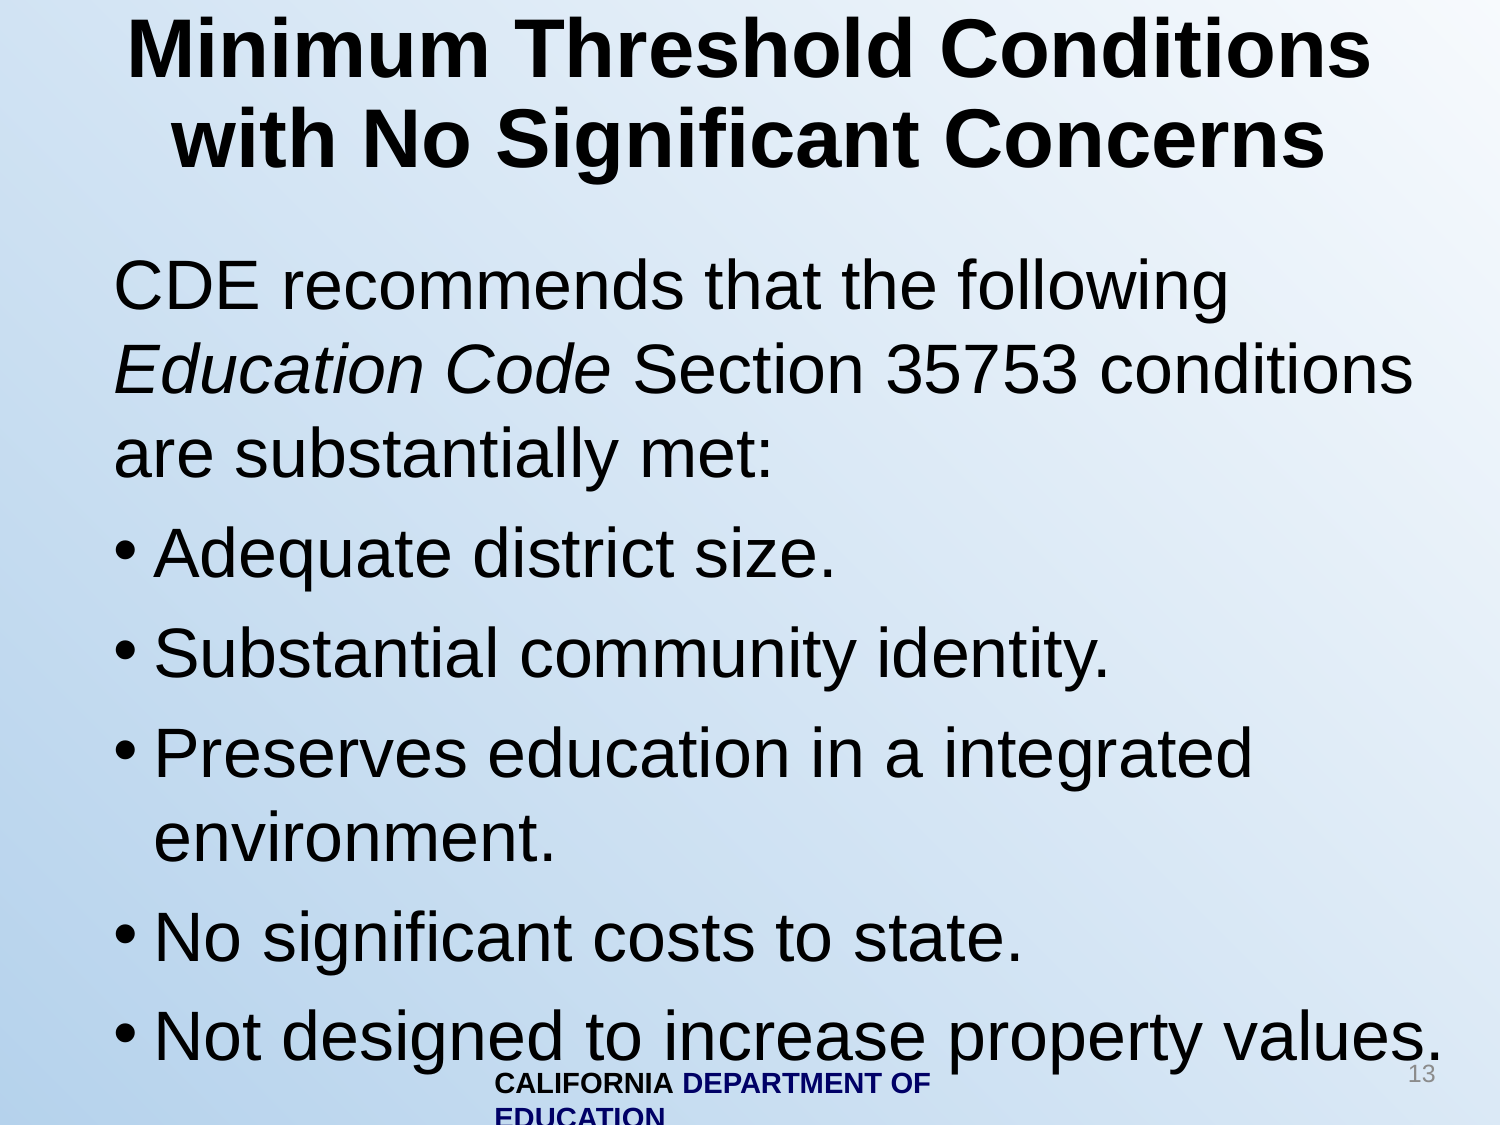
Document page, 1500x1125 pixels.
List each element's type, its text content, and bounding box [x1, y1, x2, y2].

title Minimum Threshold Conditions with No Significant Concerns [0, 0, 1500, 192]
list CDE recommends that the following Education Code Section 35753 conditions are substantially met: Adequate district size. Substantial community identity. Preserves education in a integrated environment. No significant costs to state. Not designed to increase property values. [98, 232, 1478, 1115]
